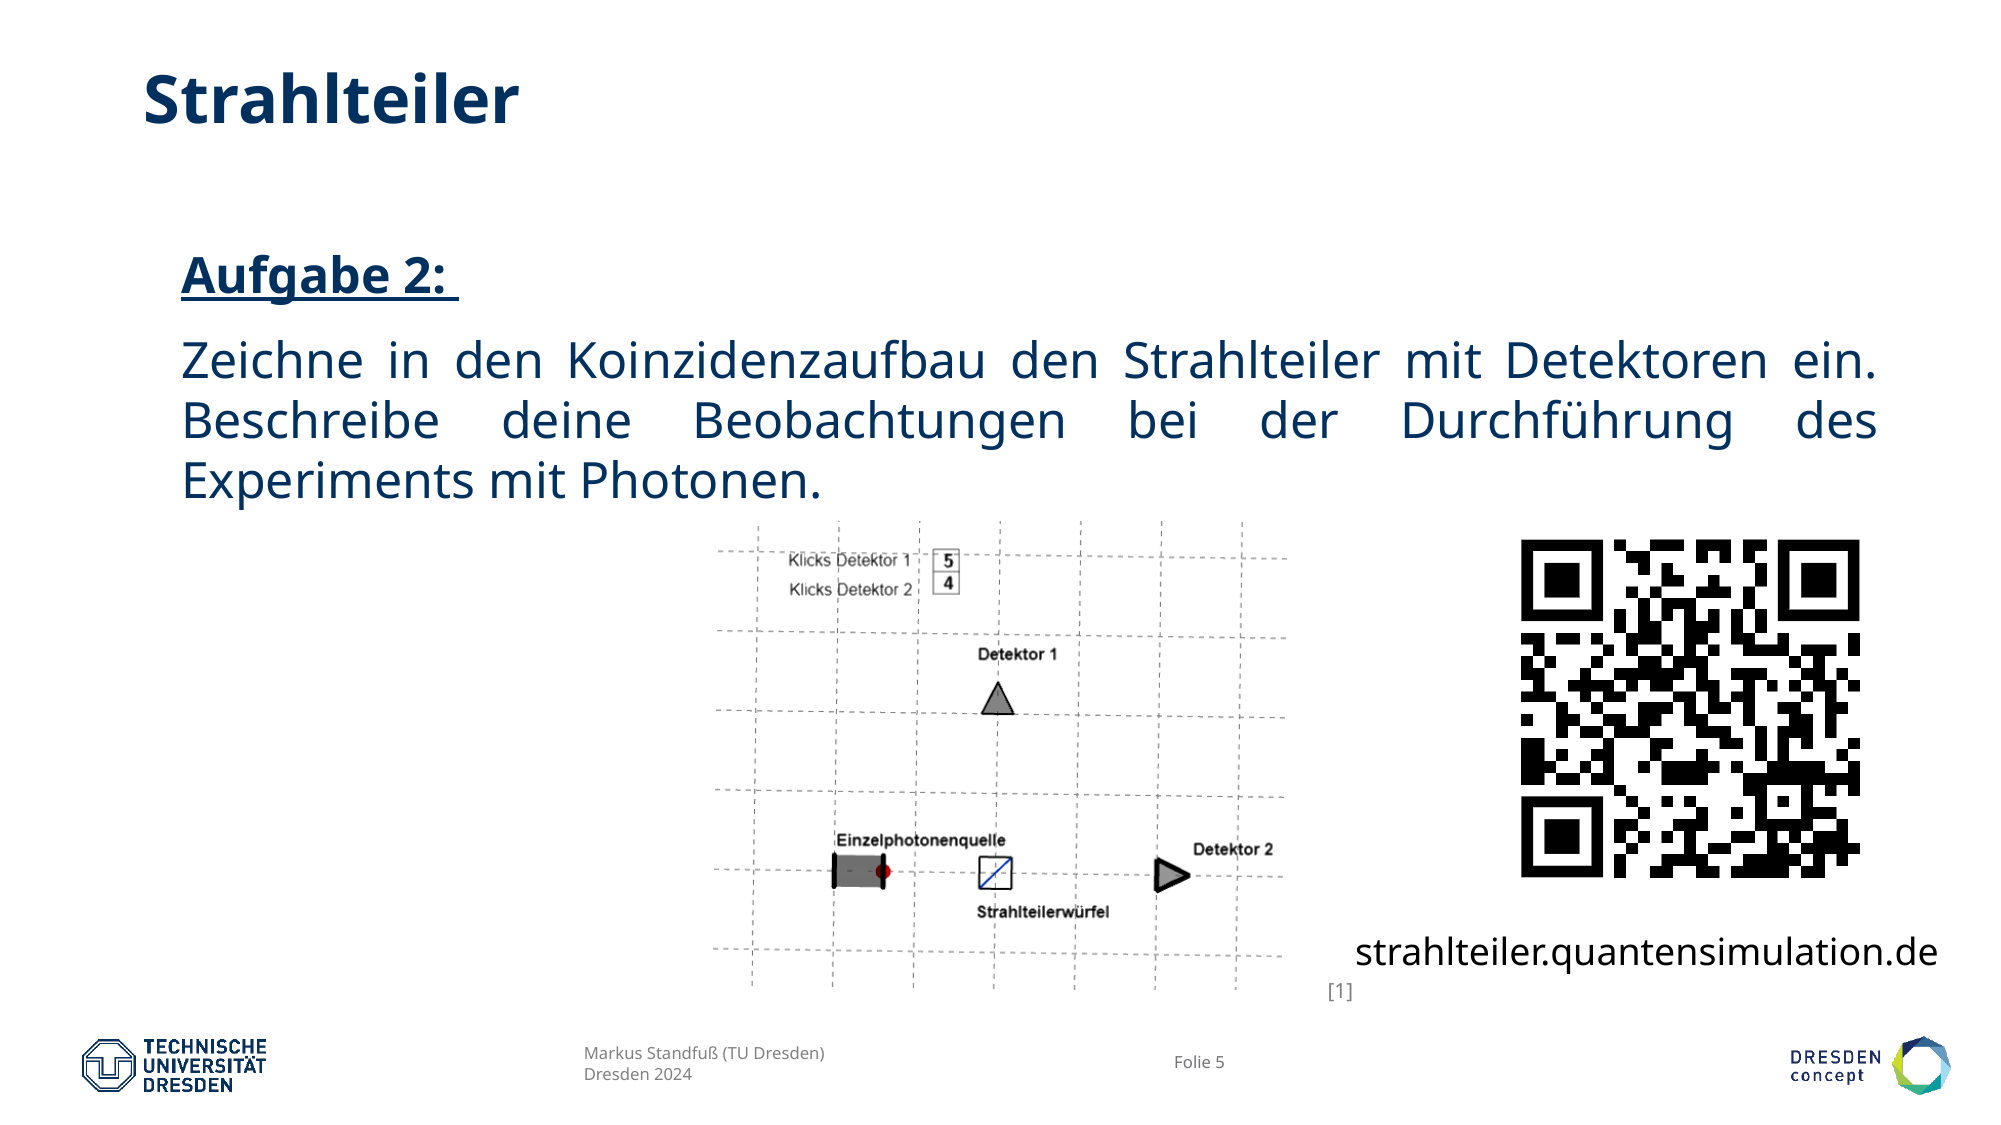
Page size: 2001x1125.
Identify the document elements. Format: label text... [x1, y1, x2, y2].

list Aufgabe 2: Zeichne in den Koinzidenzaufbau den Strahlteiler mit Detektoren ein. Beschreibe deine Beobachtungen bei der Durchführung des Experiments mit Photonen. [143, 243, 1880, 957]
title Strahlteiler [143, 56, 1880, 169]
text_box strahlteiler.quantensimulation.de [1340, 920, 2000, 980]
picture [82, 1039, 266, 1092]
text_box [1] [1312, 970, 1368, 1010]
picture [1501, 521, 1880, 901]
picture [712, 521, 1287, 991]
picture [1791, 1036, 1951, 1095]
